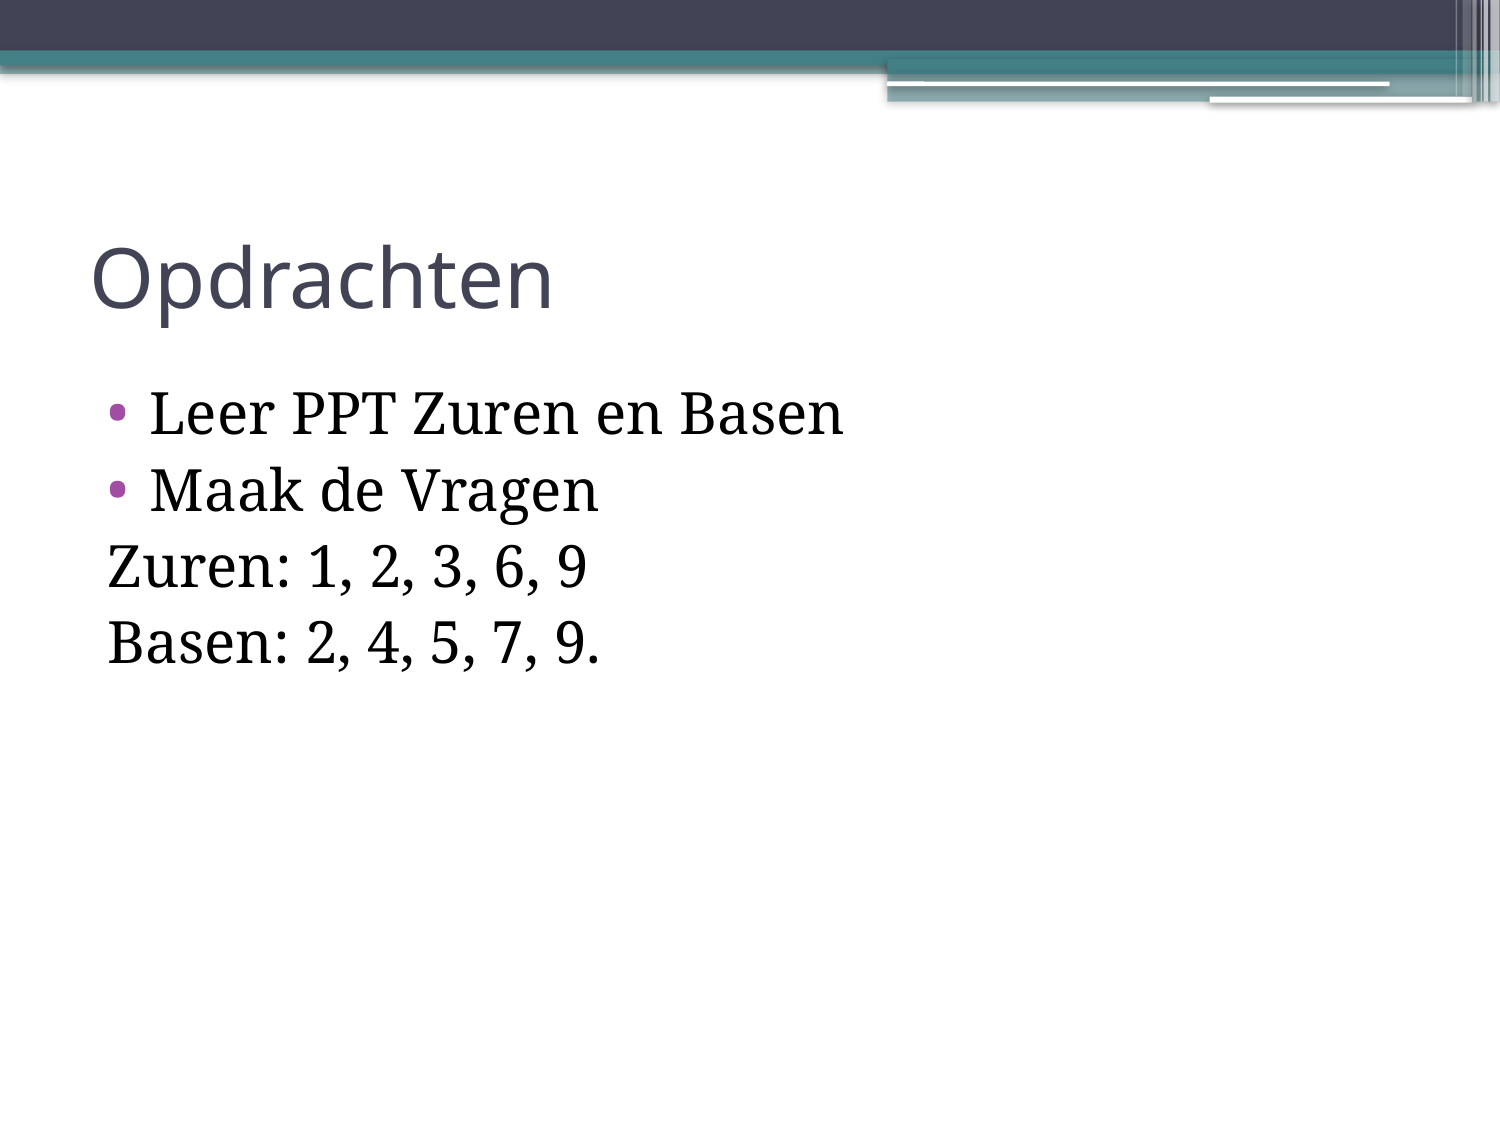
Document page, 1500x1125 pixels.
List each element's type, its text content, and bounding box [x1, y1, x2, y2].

title Opdrachten [75, 187, 1425, 363]
list Leer PPT Zuren en Basen Maak de Vragen Zuren: 1, 2, 3, 6, 9 Basen: 2, 4, 5, 7, 9. [75, 368, 1425, 1079]
